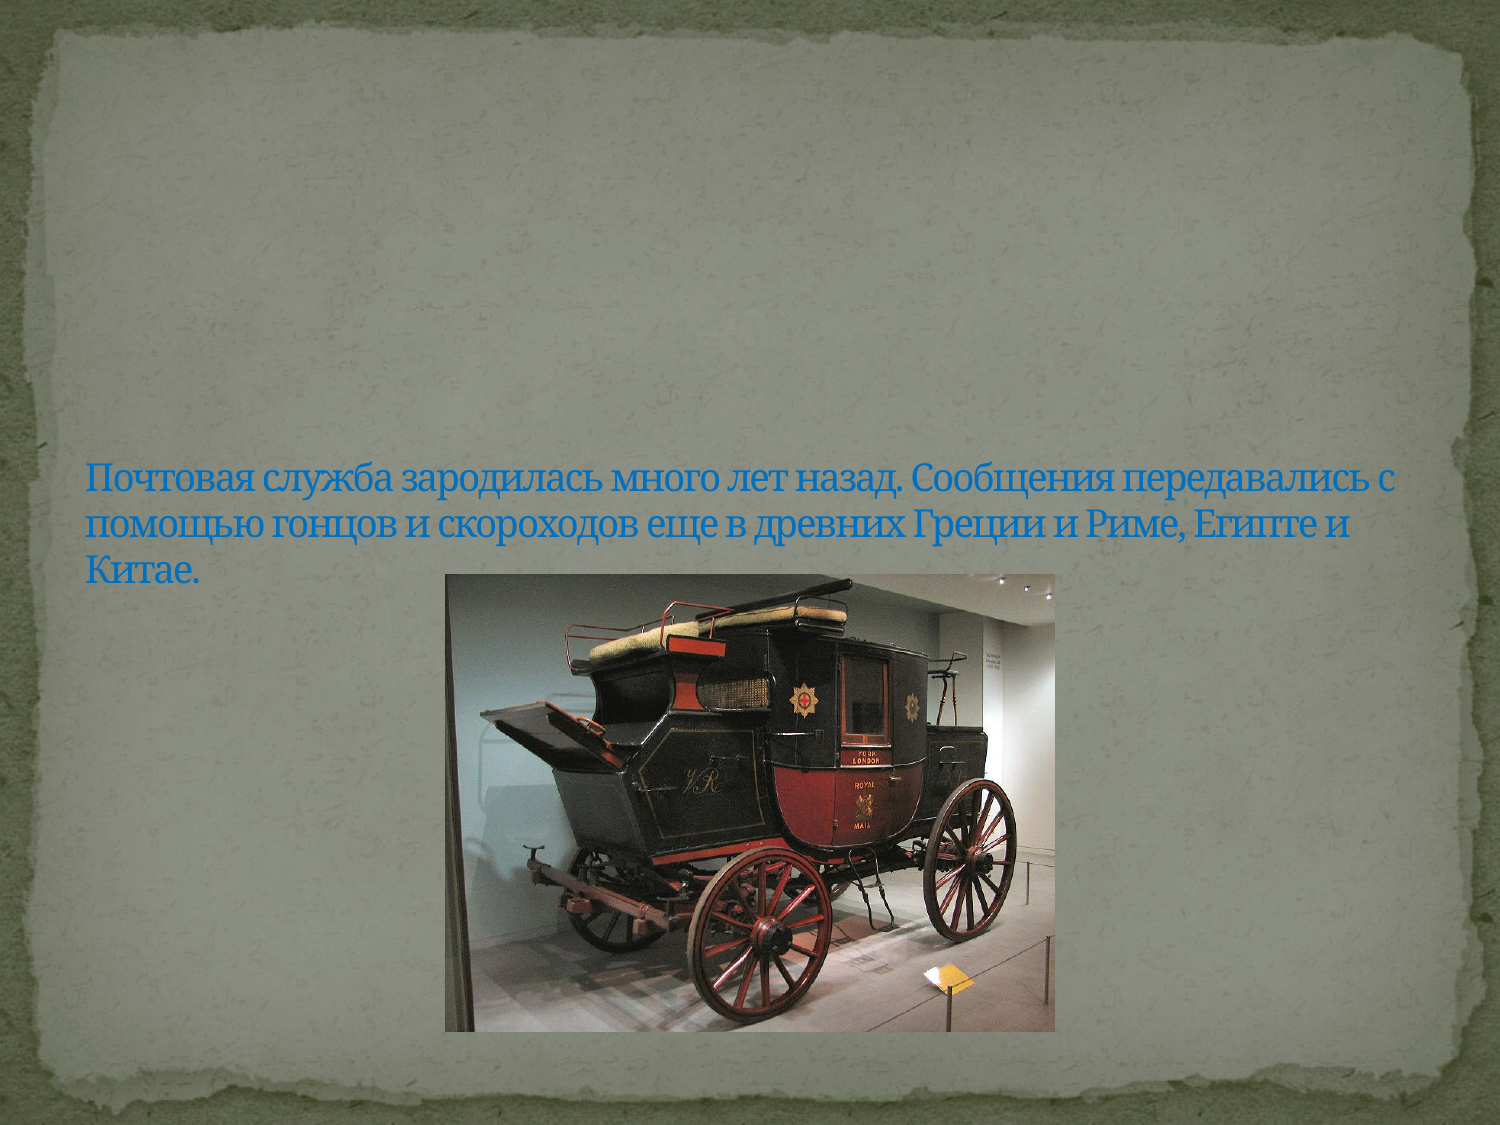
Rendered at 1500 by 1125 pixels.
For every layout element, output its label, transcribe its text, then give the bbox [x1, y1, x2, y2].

title Почтовая служба зародилась много лет назад. Сообщения передавались с помощью гонцов и скороходов еще в древних Греции и Риме, Египте и Китае. [70, 445, 1421, 646]
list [447, 576, 1055, 1030]
